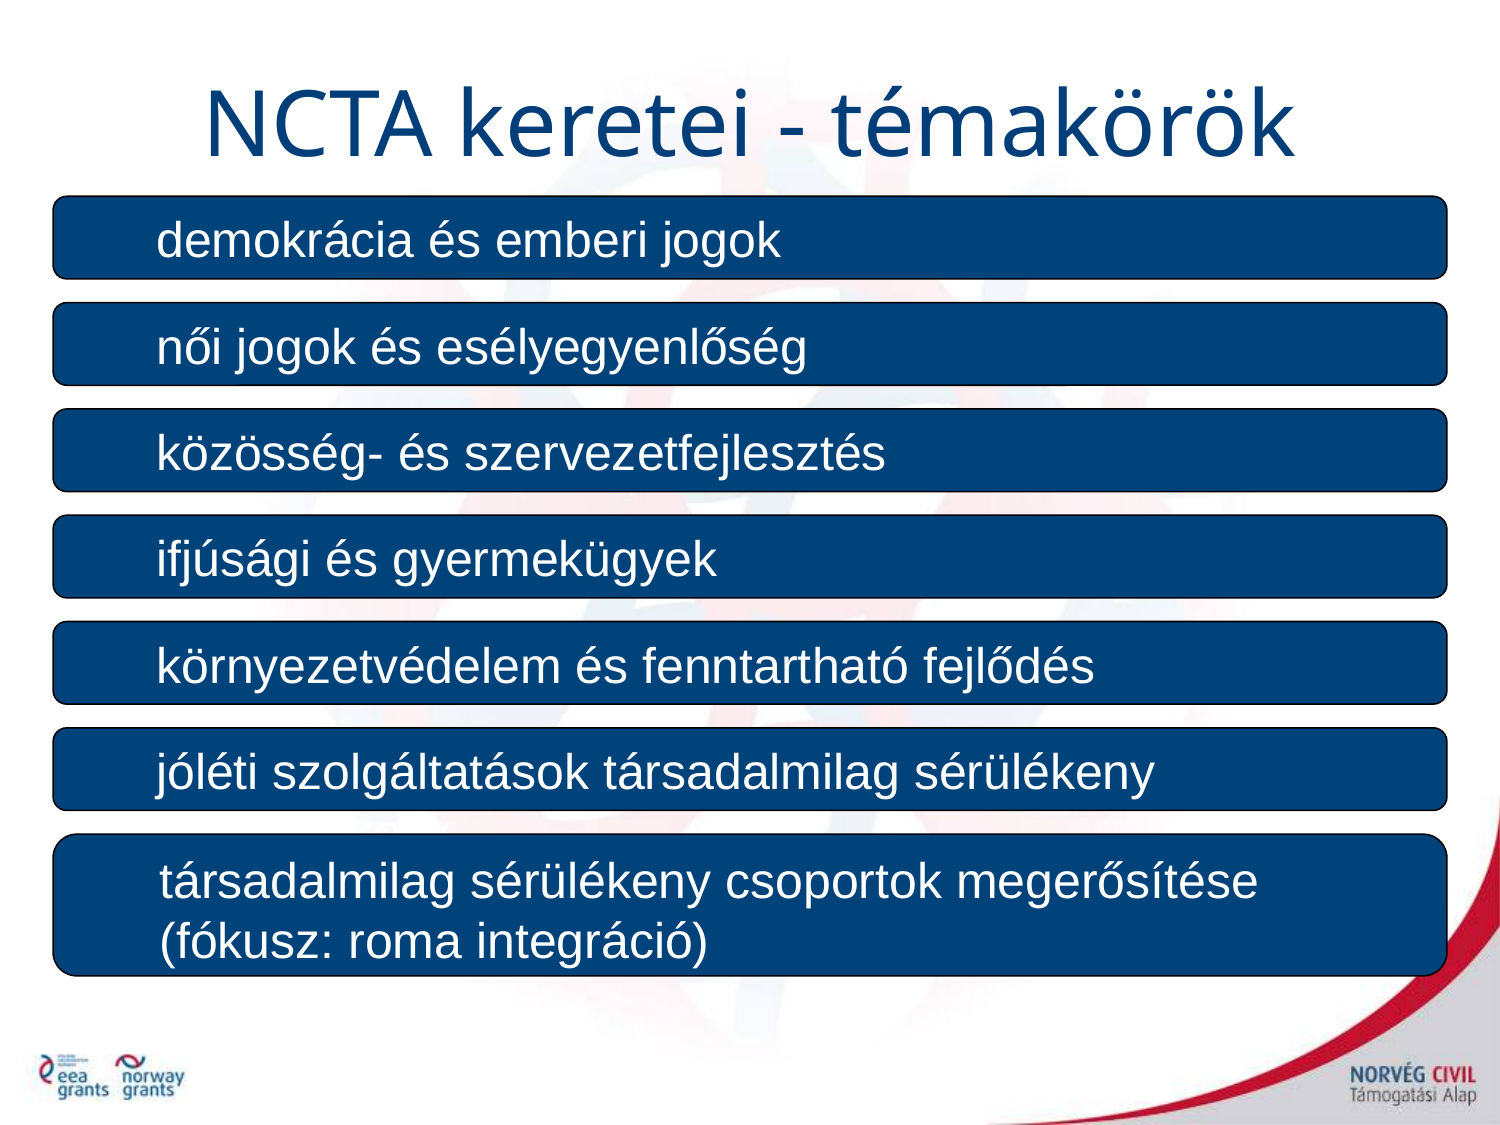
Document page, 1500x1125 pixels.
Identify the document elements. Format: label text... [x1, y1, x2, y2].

text_box demokrácia és emberi jogok [53, 196, 1447, 279]
text_box női jogok és esélyegyenlőség [53, 302, 1447, 386]
text_box ifjúsági és gyermekügyek [53, 515, 1447, 598]
text_box jóléti szolgáltatások társadalmilag sérülékeny csoportoknak [53, 727, 1447, 811]
text_box közösség- és szervezetfejlesztés [53, 408, 1447, 492]
text_box társadalmilag sérülékeny csoportok megerősítése (fókusz: roma integráció) [53, 834, 1447, 976]
picture [0, 0, 1500, 1125]
text_box NCTA keretei - témakörök [41, 31, 1459, 209]
text_box környezetvédelem és fenntartható fejlődés [53, 621, 1447, 705]
